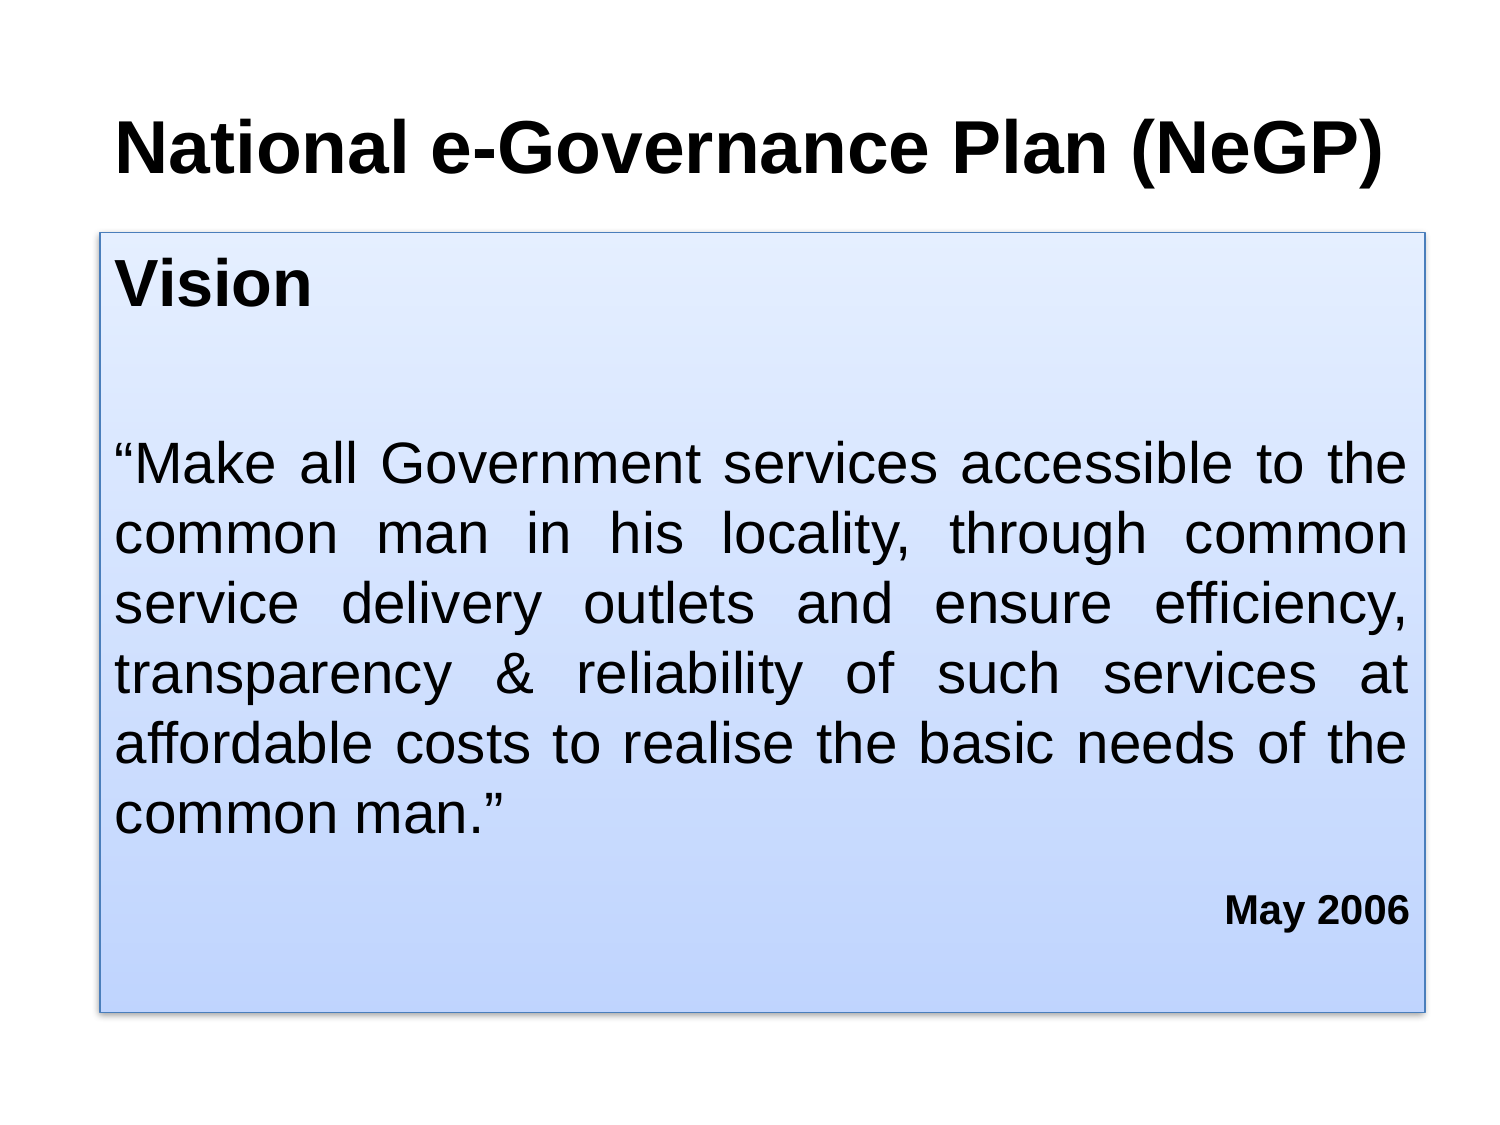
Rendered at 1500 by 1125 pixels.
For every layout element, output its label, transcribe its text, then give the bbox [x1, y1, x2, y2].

list Vision “Make all Government services accessible to the common man in his locality, through common service delivery outlets and ensure efficiency, transparency & reliability of such services at affordable costs to realise the basic needs of the common man.” May 2006 [99, 232, 1426, 1013]
title National e-Governance Plan (NeGP) [75, 75, 1425, 213]
